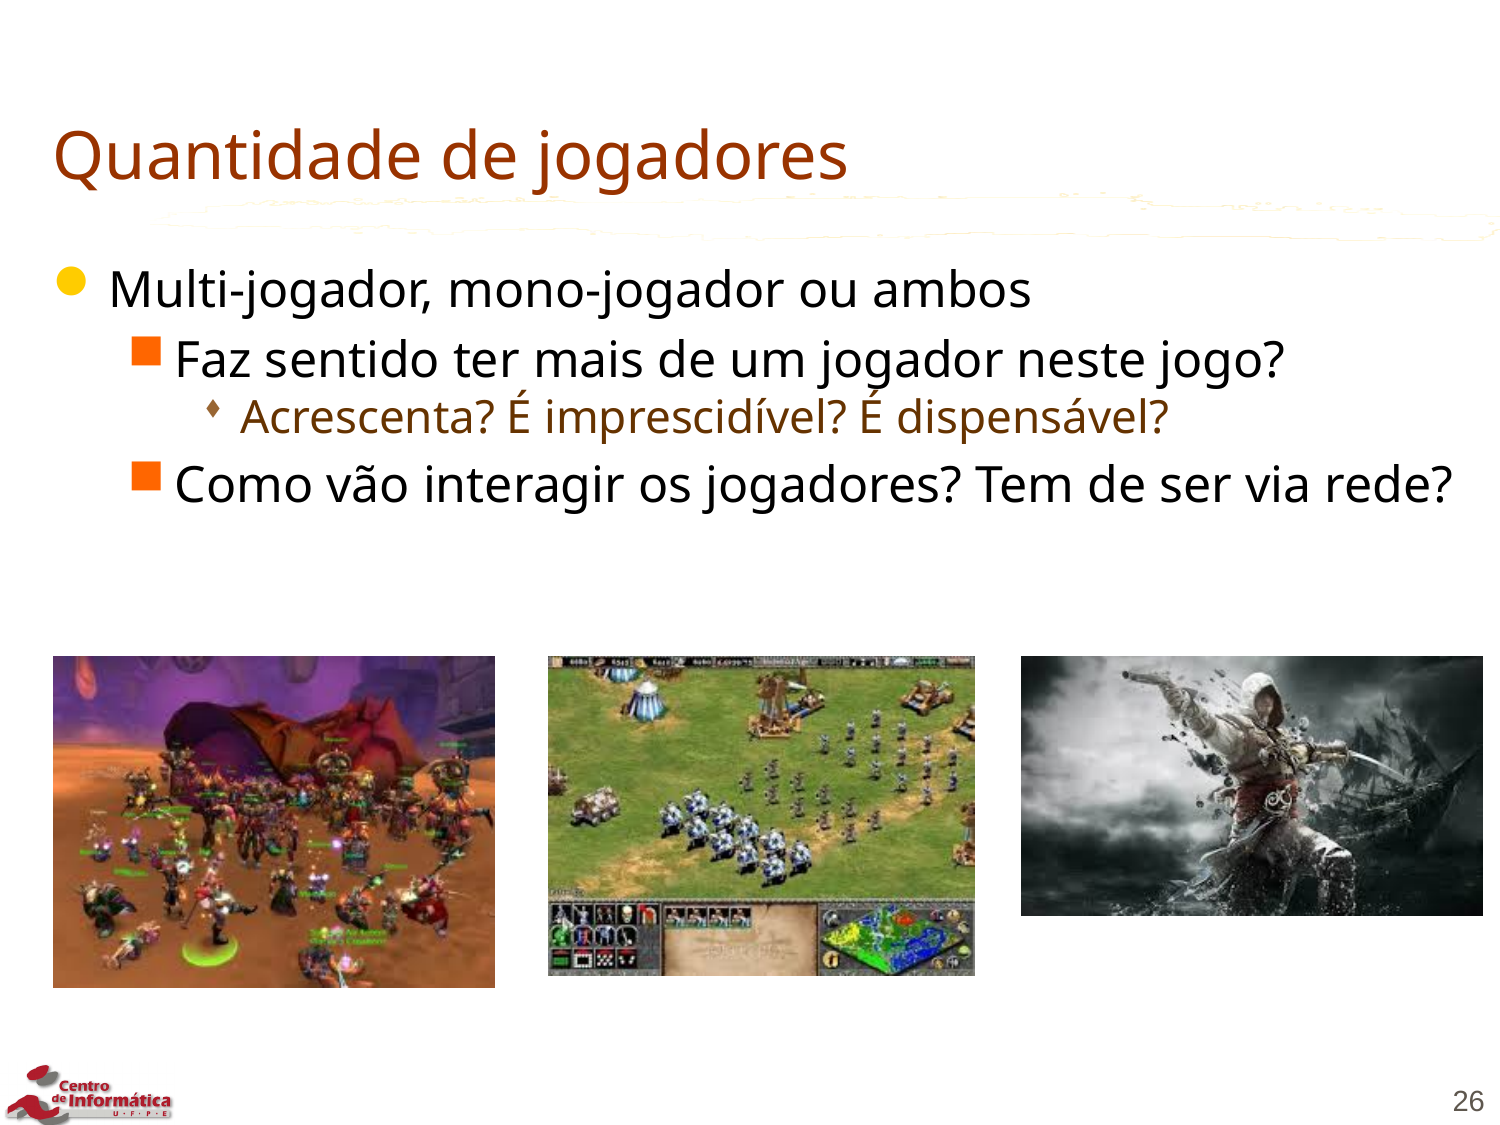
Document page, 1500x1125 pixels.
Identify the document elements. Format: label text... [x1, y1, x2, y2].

picture [1021, 656, 1483, 916]
picture [0, 1062, 175, 1125]
list Multi-jogador, mono-jogador ou ambos Faz sentido ter mais de um jogador neste jogo? Acrescenta? É imprescidível? É dispensável? Como vão interagir os jogadores? Tem de ser via rede? [37, 249, 1475, 1025]
picture [548, 656, 975, 977]
title Quantidade de jogadores [37, 12, 1434, 200]
picture [52, 656, 495, 988]
slide_number 26 [1187, 1049, 1500, 1125]
